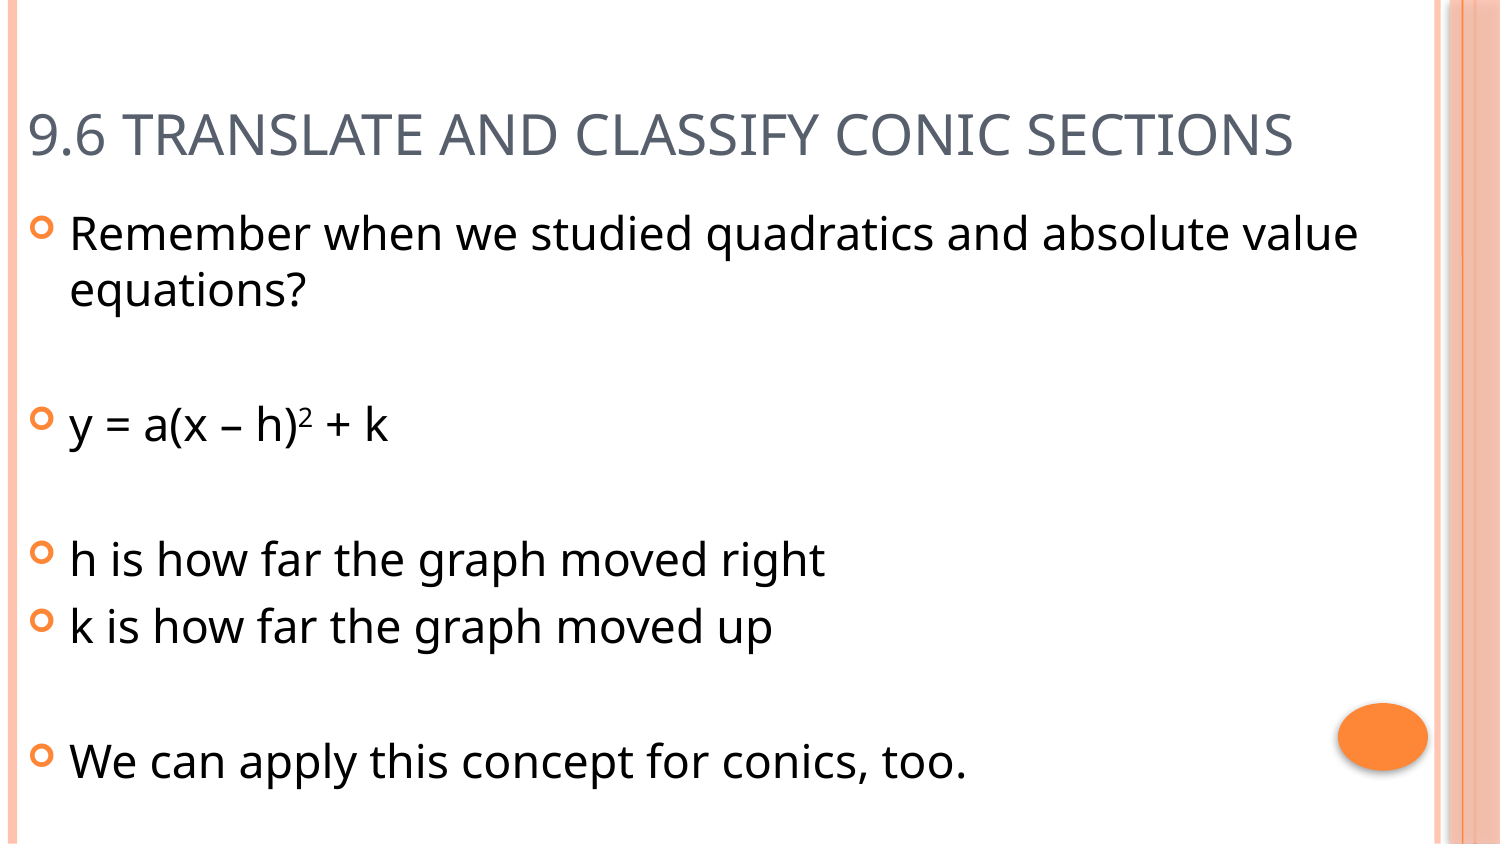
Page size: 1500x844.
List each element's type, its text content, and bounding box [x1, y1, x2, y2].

list Remember when we studied quadratics and absolute value equations? y = a(x – h)2 + k h is how far the graph moved right k is how far the graph moved up We can apply this concept for conics, too. [12, 196, 1375, 797]
title 9.6 Translate and Classify Conic Sections [12, 33, 1375, 175]
